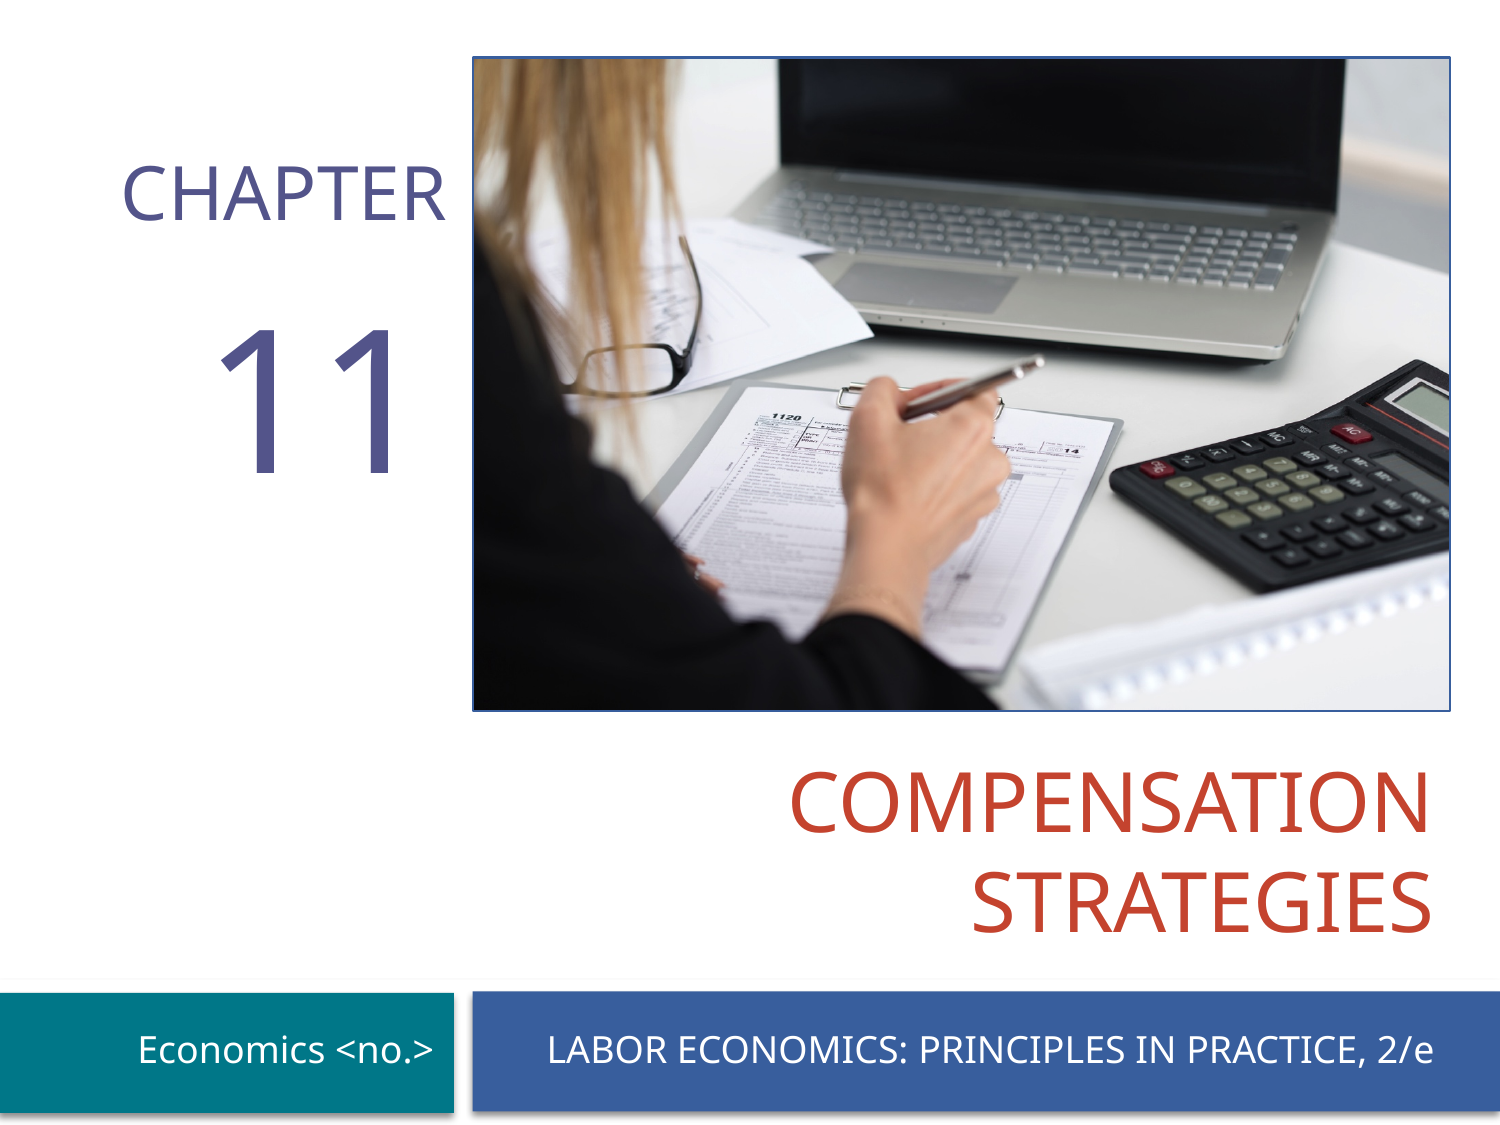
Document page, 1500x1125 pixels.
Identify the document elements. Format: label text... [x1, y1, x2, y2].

picture [473, 58, 1450, 710]
list Economics <no.> [12, 992, 450, 1105]
subtitle Labor Economics: Principles in Practice, 2/e [472, 992, 1450, 1105]
list Chapter [44, 115, 448, 266]
title Compensation Strategies [474, 718, 1450, 991]
list 11 [44, 266, 448, 480]
